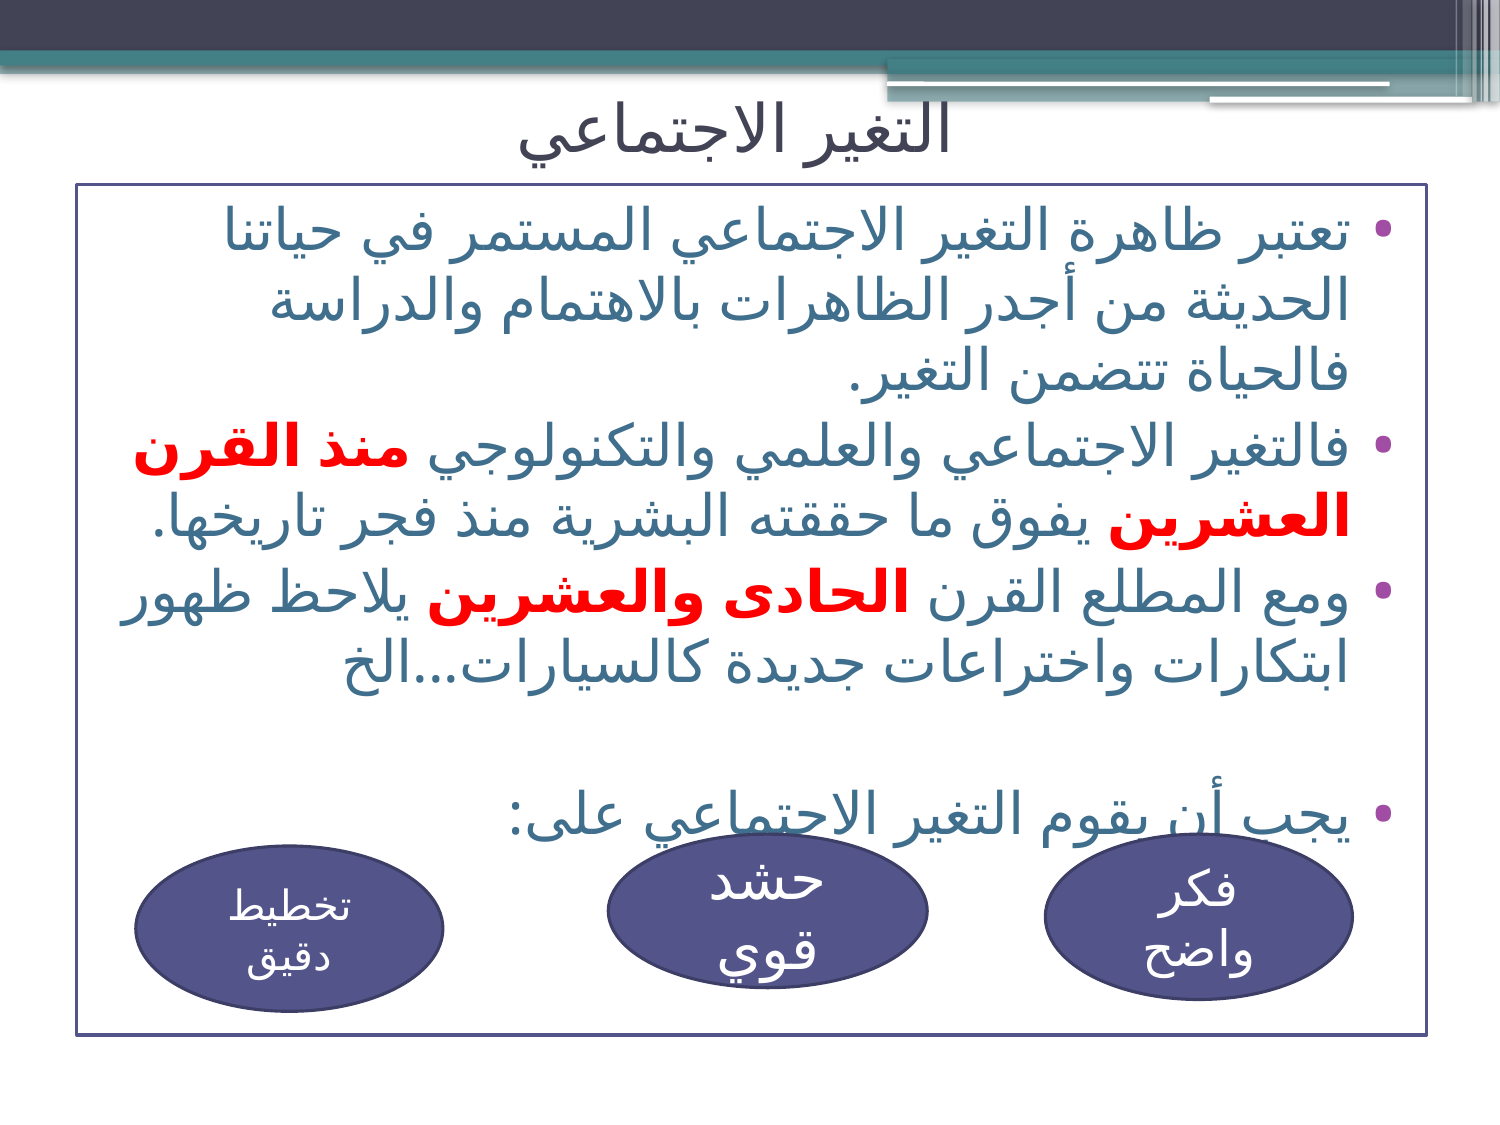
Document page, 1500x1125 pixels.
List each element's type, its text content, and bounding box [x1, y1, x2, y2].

list تعتبر ظاهرة التغير الاجتماعي المستمر في حياتنا الحديثة من أجدر الظاهرات بالاهتمام والدراسة فالحياة تتضمن التغير. فالتغير الاجتماعي والعلمي والتكنولوجي منذ القرن العشرين يفوق ما حققته البشرية منذ فجر تاريخها. ومع المطلع القرن الحادى والعشرين يلاحظ ظهور ابتكارات واختراعات جديدة كالسيارات...الخ يجب أن يقوم التغير الاجتماعي على: [75, 183, 1428, 1037]
text_box حشد قوي [606, 832, 929, 990]
title التغير الاجتماعي [501, 54, 1473, 197]
text_box تخطيط دقيق [134, 844, 445, 1013]
text_box فكر واضح [1043, 832, 1355, 1002]
